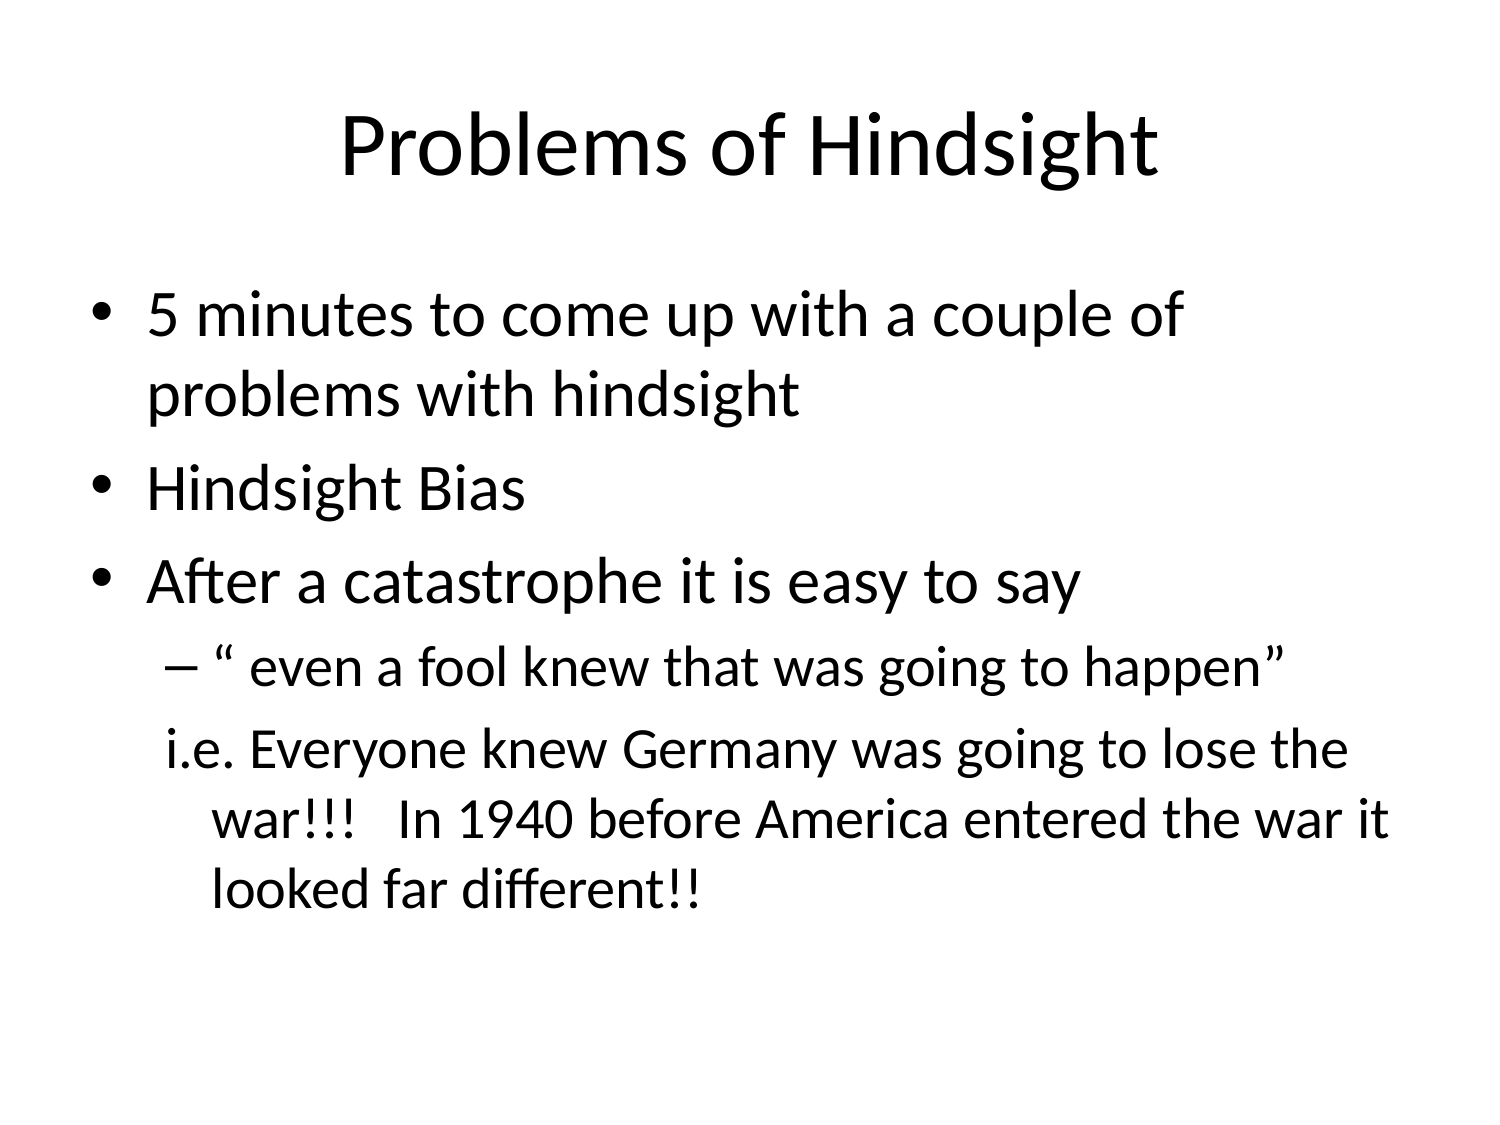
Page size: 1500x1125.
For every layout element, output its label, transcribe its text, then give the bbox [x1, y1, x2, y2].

list 5 minutes to come up with a couple of problems with hindsight Hindsight Bias After a catastrophe it is easy to say “ even a fool knew that was going to happen” i.e. Everyone knew Germany was going to lose the war!!! In 1940 before America entered the war it looked far different!! [75, 262, 1425, 1005]
title Problems of Hindsight [75, 45, 1425, 233]
